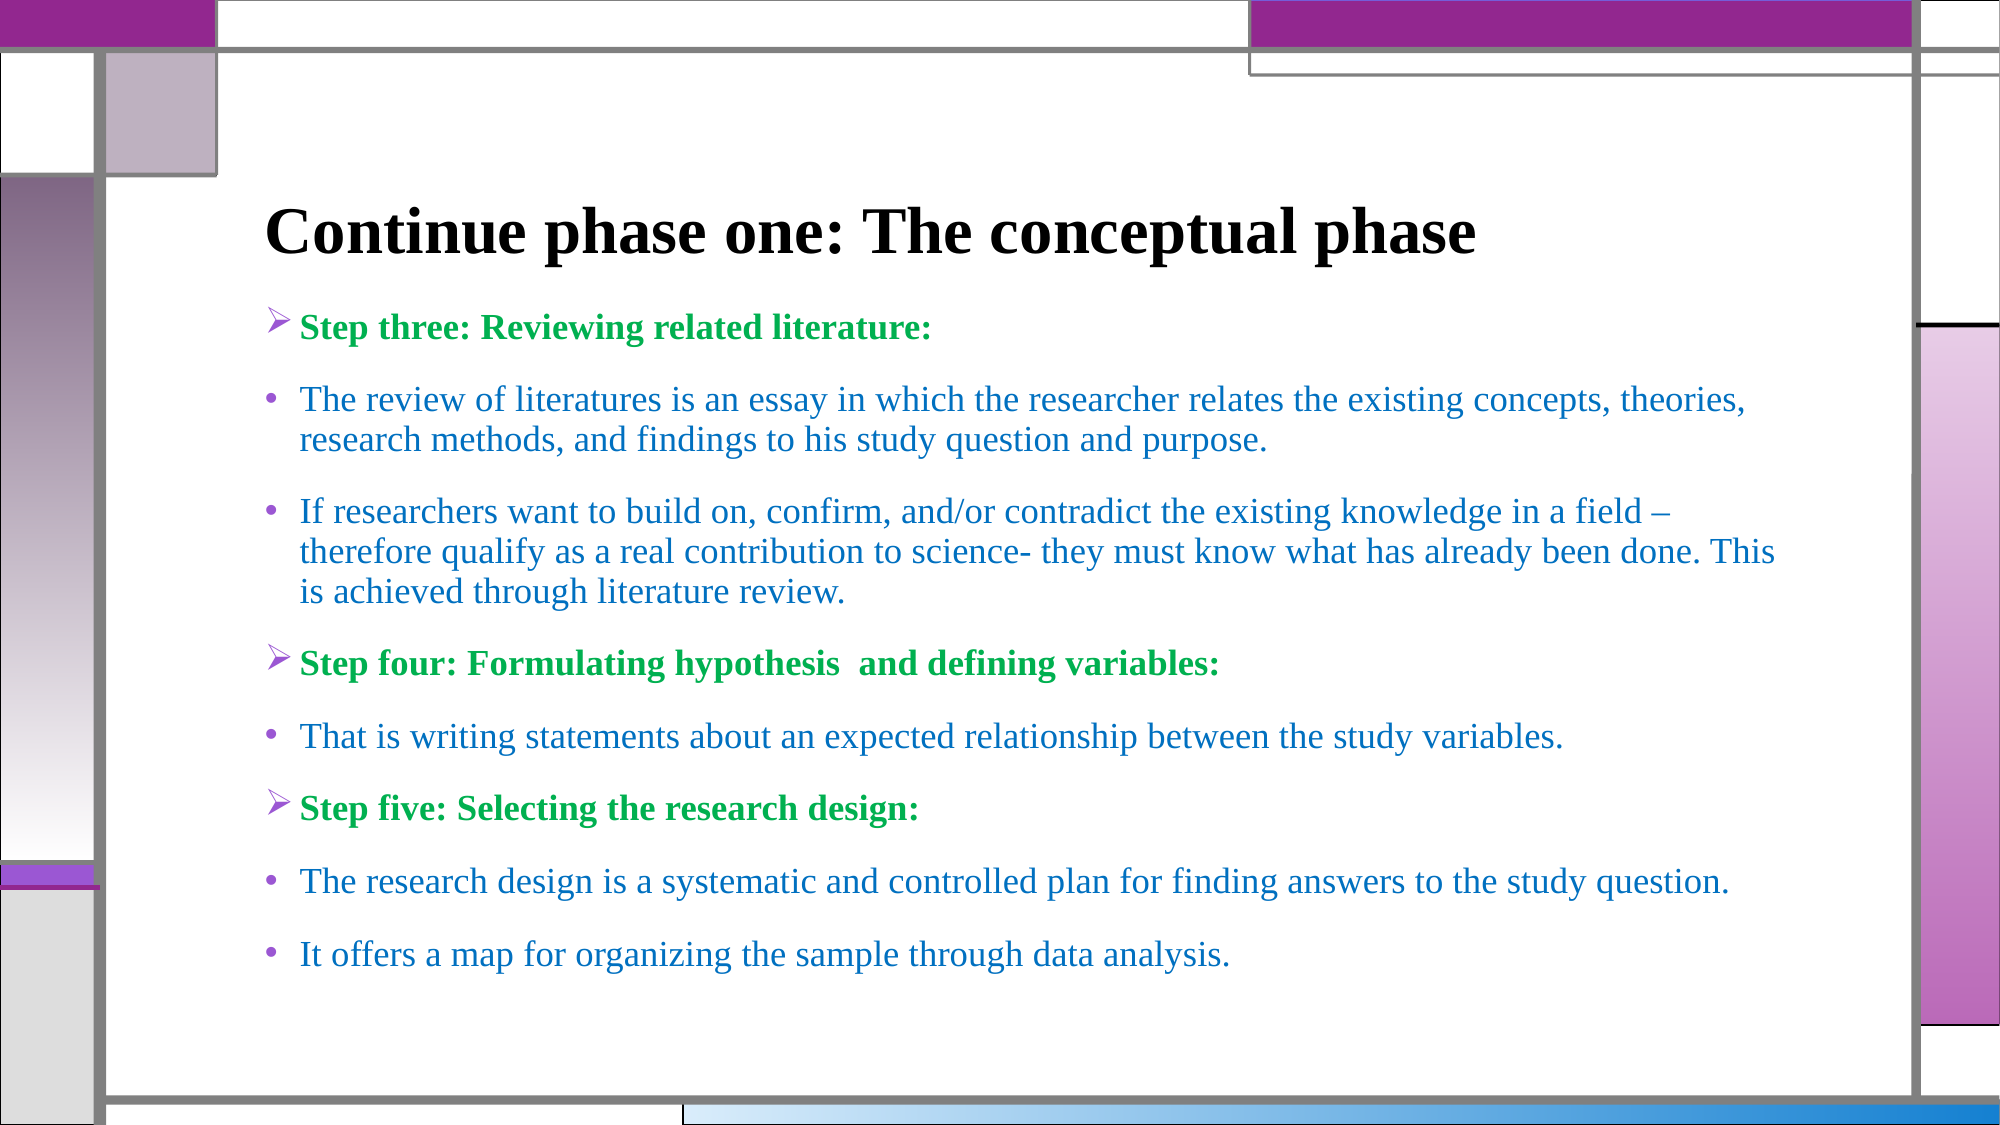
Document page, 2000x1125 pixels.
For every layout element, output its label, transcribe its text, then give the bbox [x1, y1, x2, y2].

title Continue phase one: The conceptual phase [249, 87, 1825, 275]
list Step three: Reviewing related literature: The review of literatures is an essay in which the researcher relates the existing concepts, theories, research methods, and findings to his study question and purpose. If researchers want to build on, confirm, and/or contradict the existing knowledge in a field – therefore qualify as a real contribution to science- they must know what has already been done. This is achieved through literature review. Step four: Formulating hypothesis and defining variables: That is writing statements about an expected relationship between the study variables. Step five: Selecting the research design: The research design is a systematic and controlled plan for finding answers to the study question. It offers a map for organizing the sample through data analysis. [249, 299, 1825, 988]
